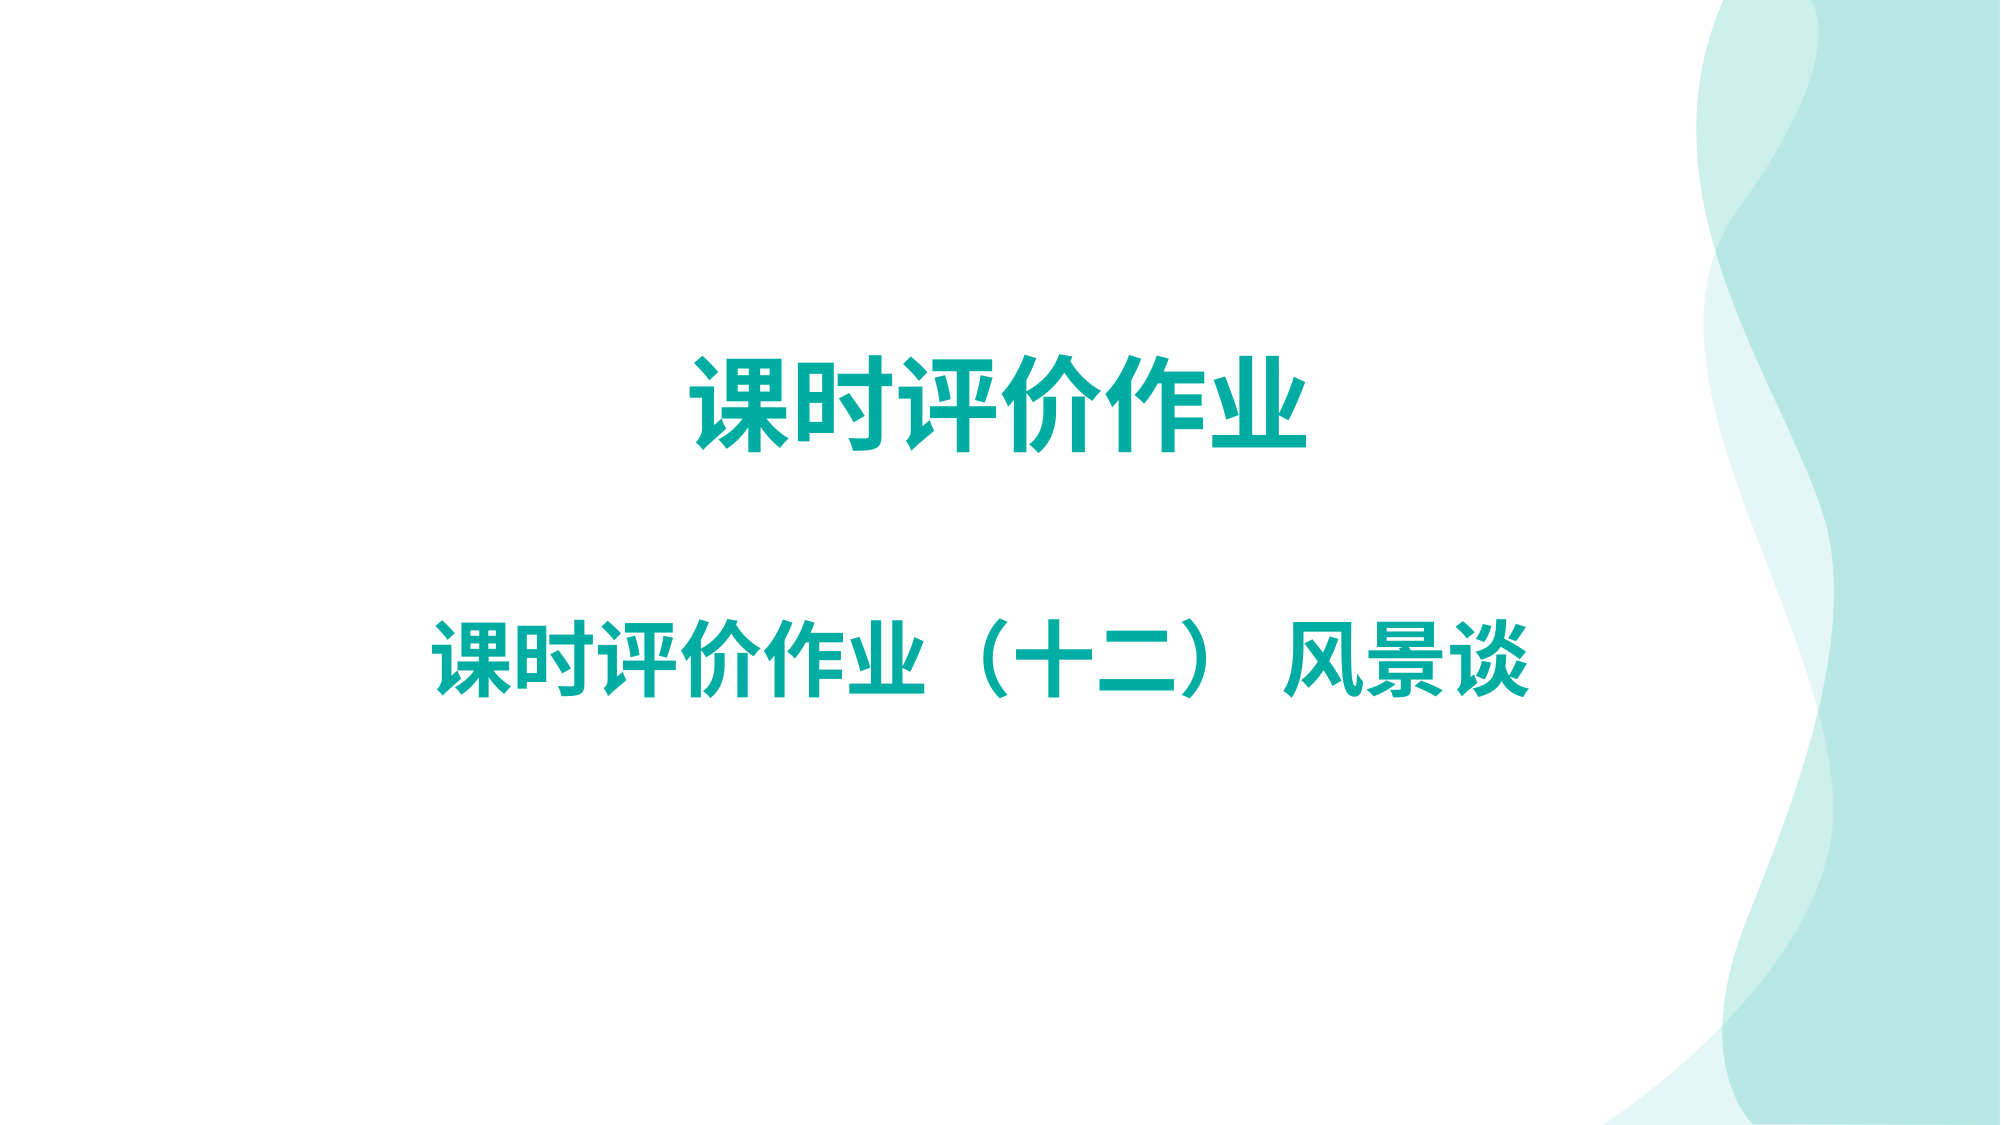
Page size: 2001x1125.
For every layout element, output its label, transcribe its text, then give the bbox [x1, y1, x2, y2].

picture [0, 461, 2000, 1125]
picture [0, 0, 2000, 329]
text_box 课时评价作业 [0, 329, 2000, 461]
text_box 课时评价作业（十二） 风景谈 [76, 602, 1884, 805]
